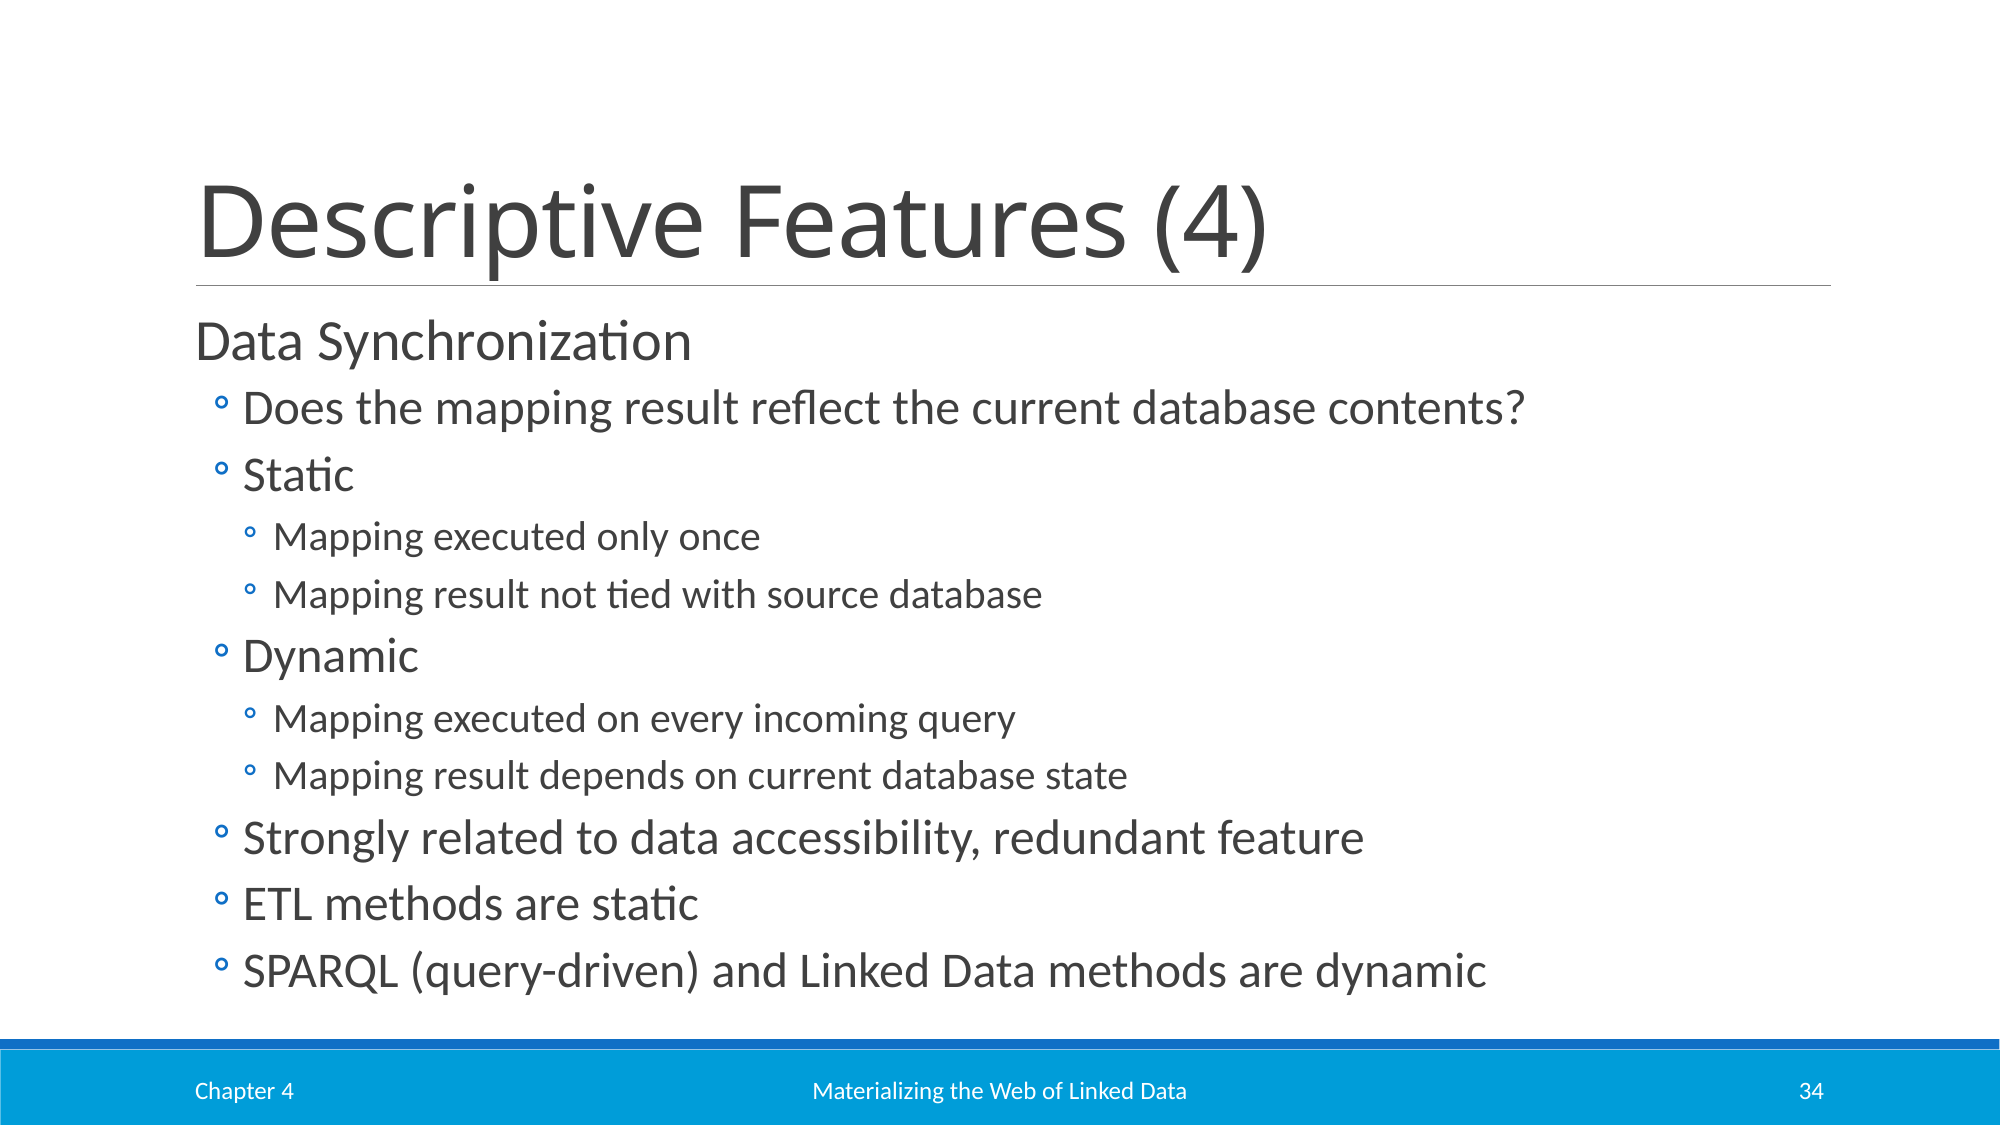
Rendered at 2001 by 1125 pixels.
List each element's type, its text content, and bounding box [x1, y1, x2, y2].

title Descriptive Features (4) [180, 47, 1830, 285]
list Data Synchronization Does the mapping result reflect the current database contents? Static Mapping executed only once Mapping result not tied with source database Dynamic Mapping executed on every incoming query Mapping result depends on current database state Strongly related to data accessibility, redundant feature ETL methods are static SPARQL (query-driven) and Linked Data methods are dynamic [180, 302, 1830, 963]
slide_number 34 [1624, 1059, 1840, 1120]
footer Materializing the Web of Linked Data [604, 1059, 1396, 1120]
slide_number Chapter 4 [180, 1059, 586, 1120]
